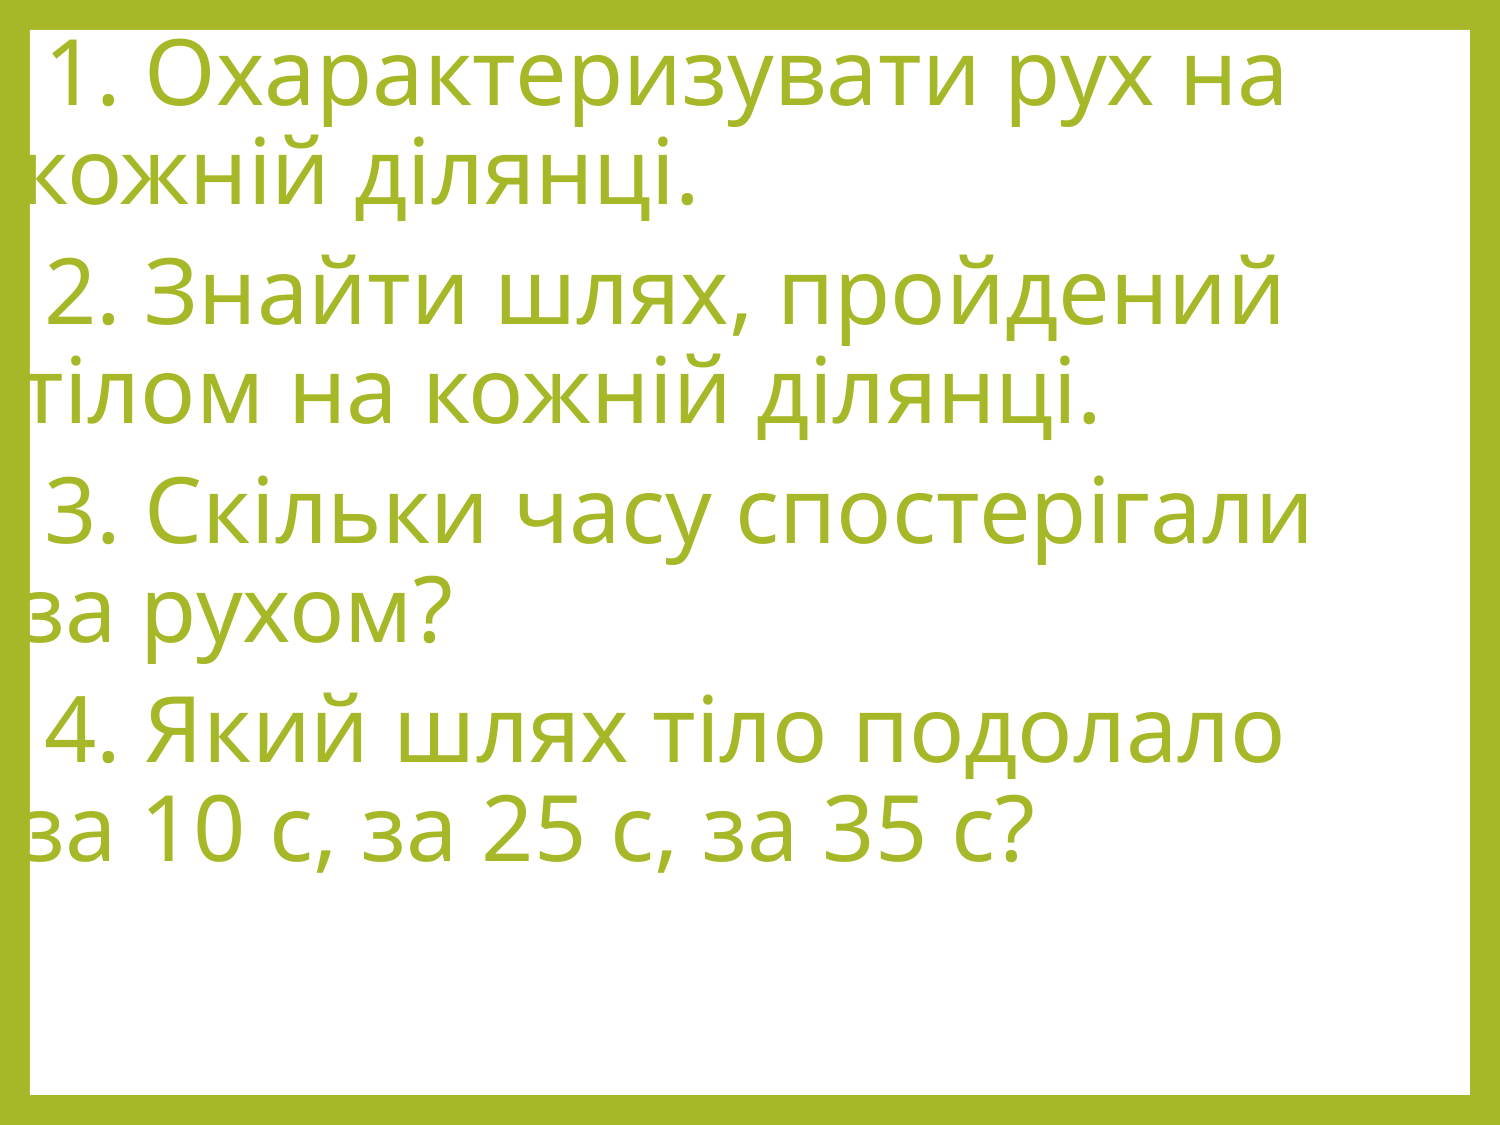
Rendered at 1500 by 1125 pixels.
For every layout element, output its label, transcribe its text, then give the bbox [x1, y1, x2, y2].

list 1. Охарактеризувати рух на кожній ділянці. 2. Знайти шлях, пройдений тілом на кожній ділянці. 3. Скільки часу спостерігали за рухом? 4. Який шлях тіло подолало за 10 с, за 25 с, за 35 с? [0, 19, 1359, 1005]
